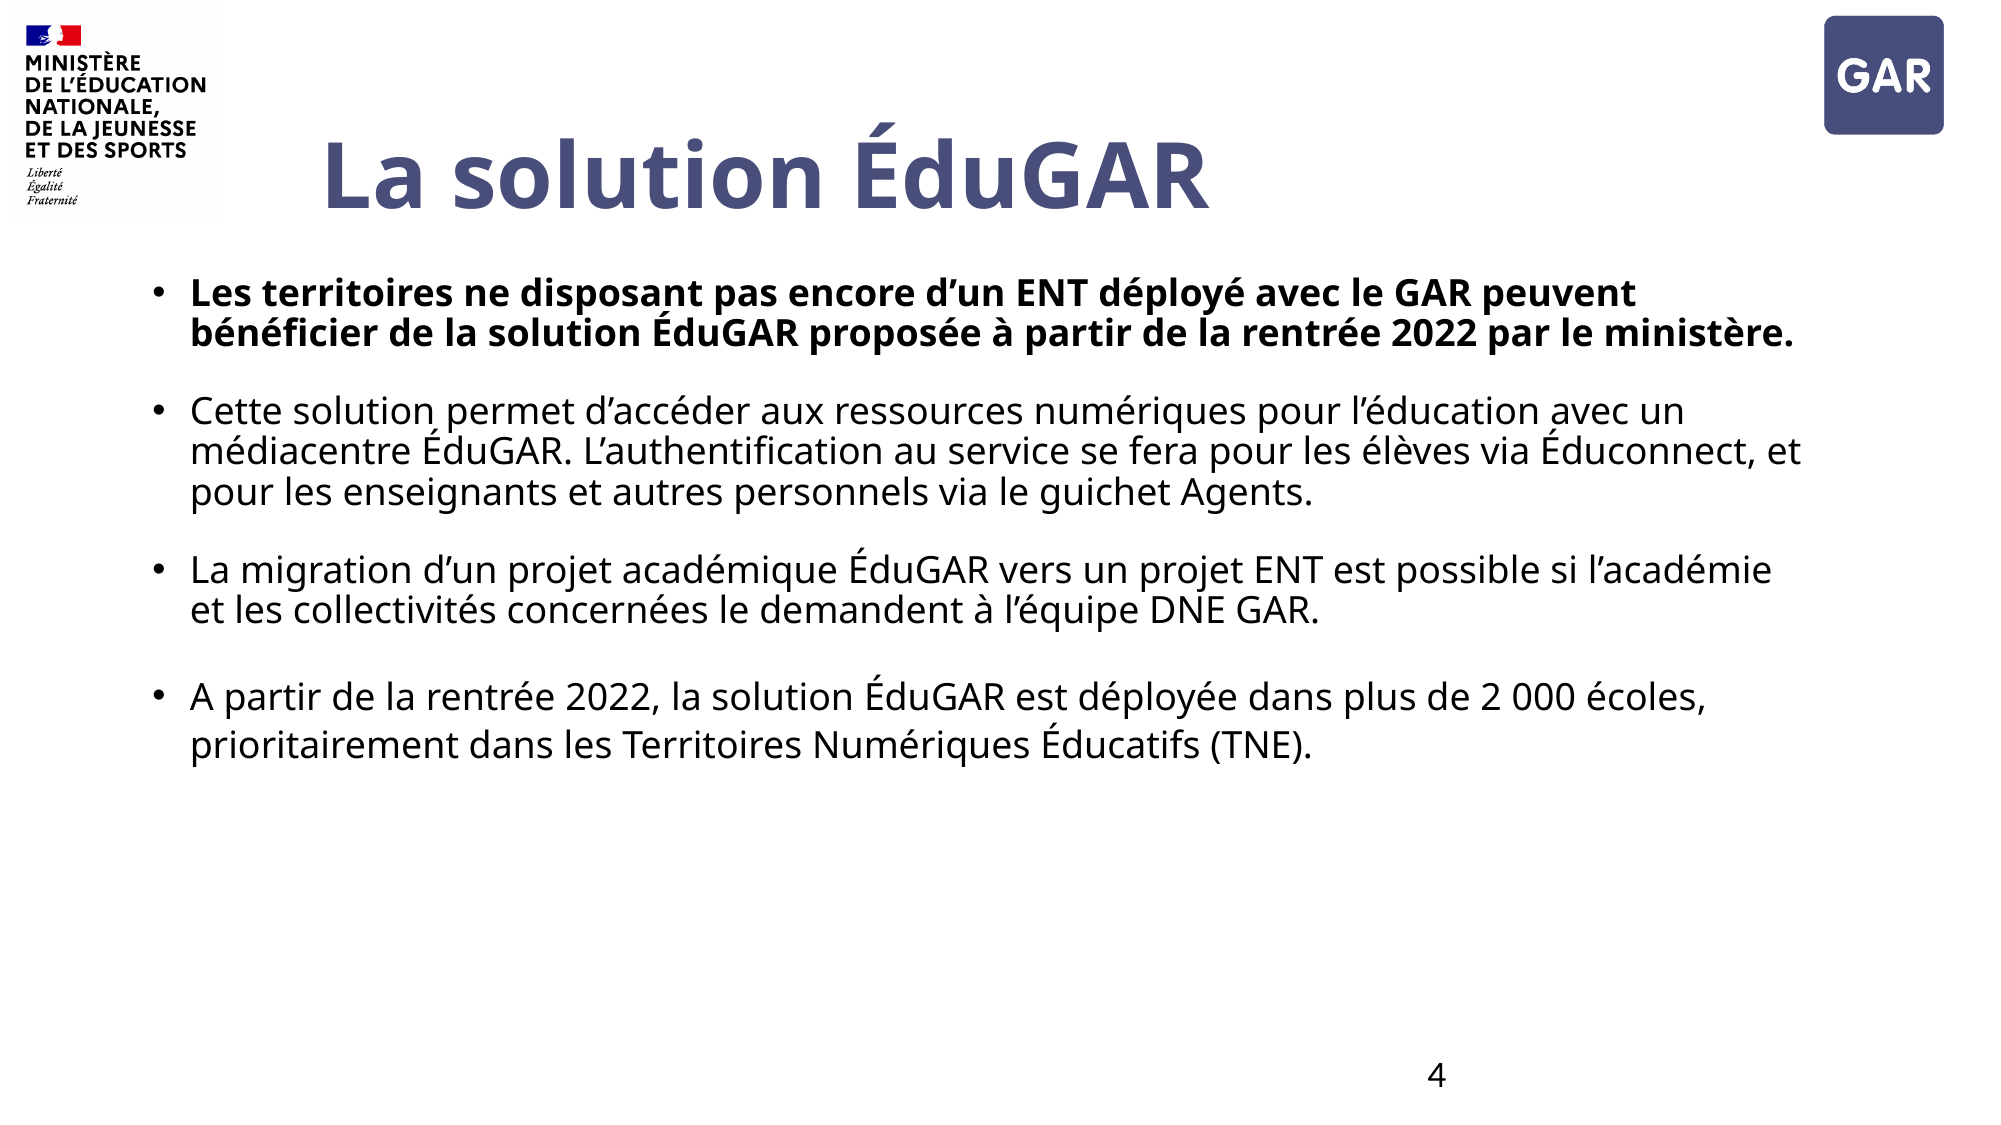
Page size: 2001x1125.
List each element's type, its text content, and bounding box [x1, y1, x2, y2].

title La solution ÉduGAR [305, 89, 1969, 270]
slide_number 4 [1412, 1042, 1863, 1103]
picture [6, 5, 225, 224]
picture [1824, 15, 1944, 89]
list Les territoires ne disposant pas encore d’un ENT déployé avec le GAR peuvent bénéficier de la solution ÉduGAR proposée à partir de la rentrée 2022 par le ministère. Cette solution permet d’accéder aux ressources numériques pour l’éducation avec un médiacentre ÉduGAR. L’authentification au service se fera pour les élèves via Éduconnect, et pour les enseignants et autres personnels via le guichet Agents. La migration d’un projet académique ÉduGAR vers un projet ENT est possible si l’académie et les collectivités concernées le demandent à l’équipe DNE GAR. A partir de la rentrée 2022, la solution ÉduGAR est déployée dans plus de 2 000 écoles, prioritairement dans les Territoires Numériques Éducatifs (TNE). [137, 266, 1831, 1073]
